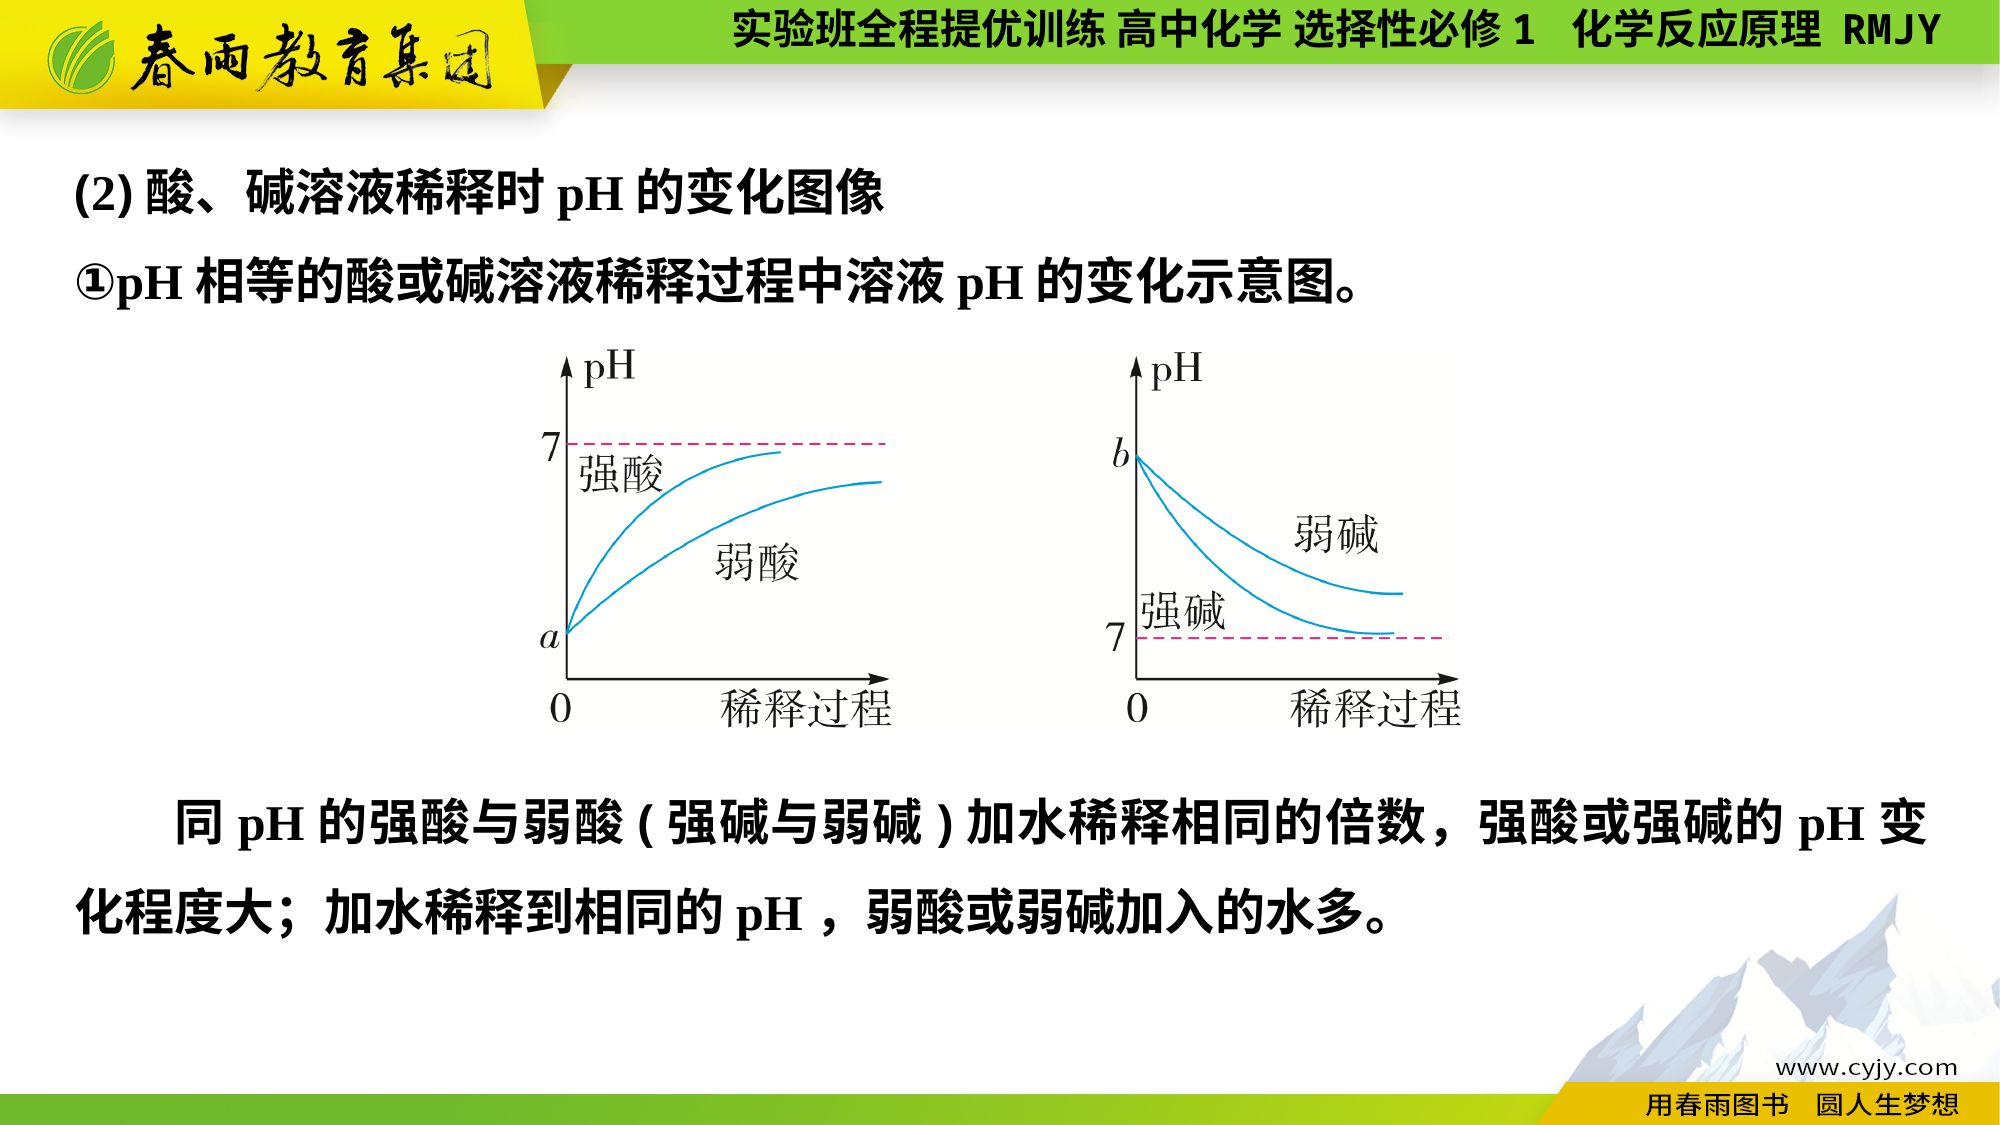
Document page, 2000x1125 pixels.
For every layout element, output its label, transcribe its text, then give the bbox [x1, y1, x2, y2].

list (2)酸、碱溶液稀释时pH的变化图像 ①pH相等的酸或碱溶液稀释过程中溶液pH的变化示意图。 同pH的强酸与弱酸(强碱与弱碱)加水稀释相同的倍数，强酸或强碱的pH变化程度大；加水稀释到相同的pH，弱酸或弱碱加入的水多。 [59, 122, 1944, 944]
picture [0, 0, 2000, 1125]
